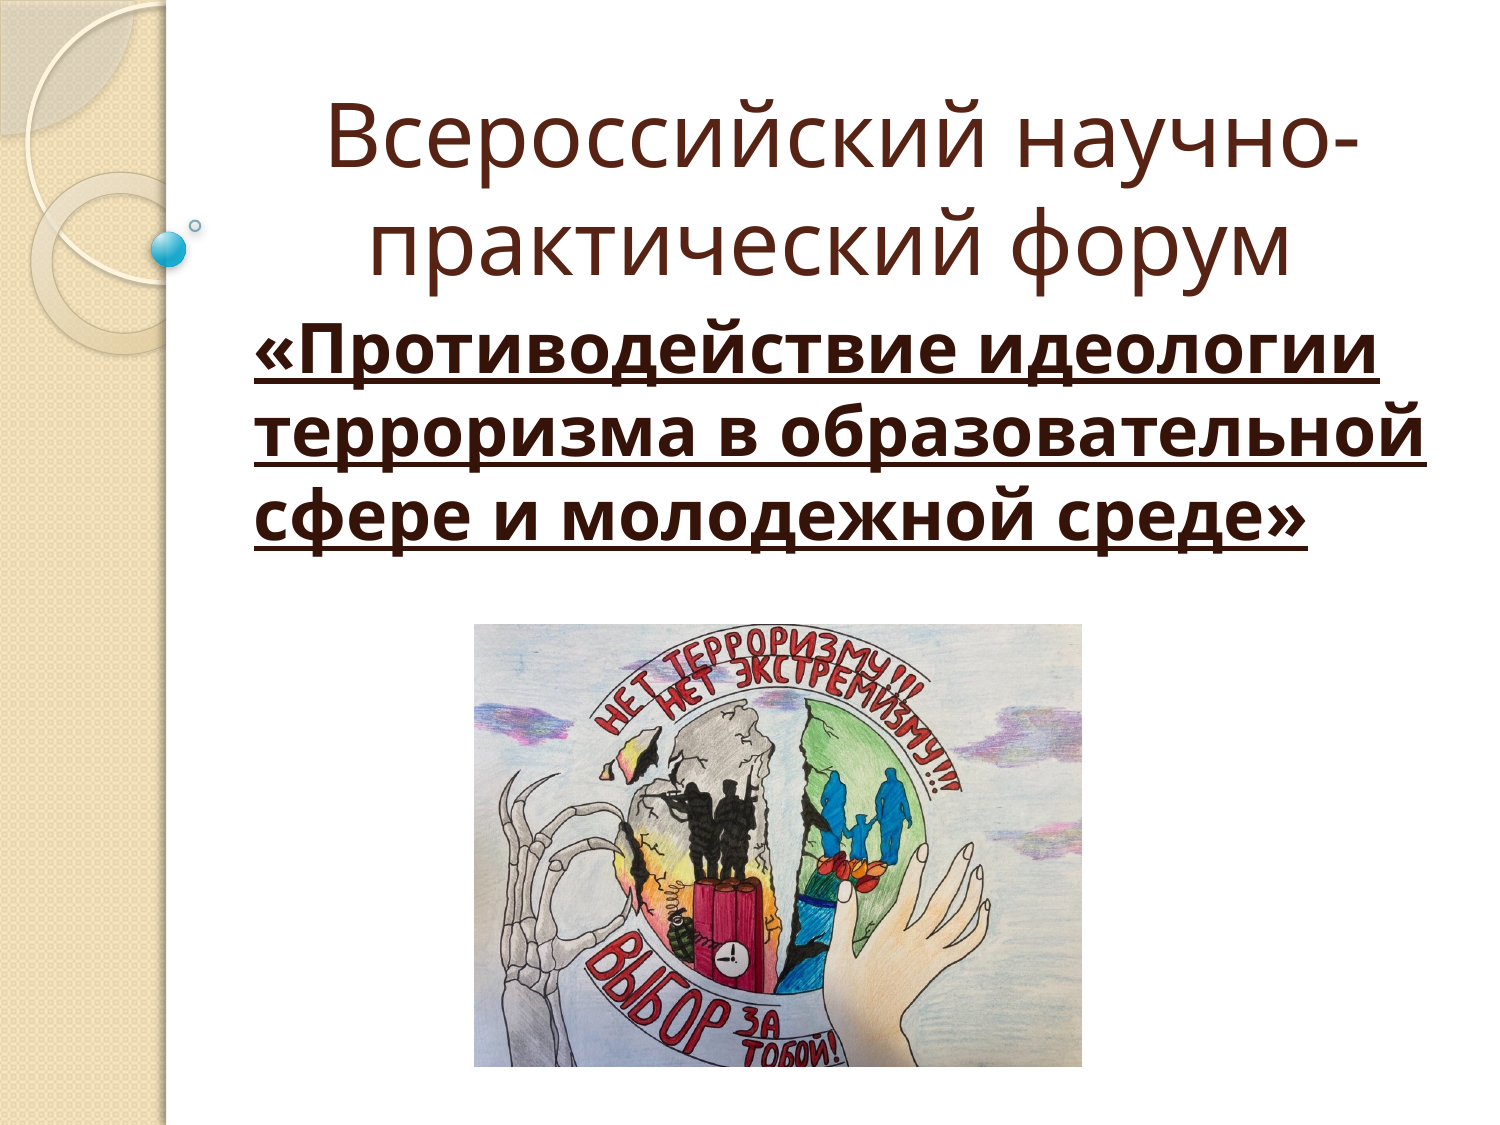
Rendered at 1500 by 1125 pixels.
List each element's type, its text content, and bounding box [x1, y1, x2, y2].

subtitle «Противодействие идеологии терроризма в образовательной сфере и молодежной среде» [234, 303, 1450, 591]
title Всероссийский научно-практический форум [234, 59, 1450, 301]
picture [474, 624, 1082, 1068]
